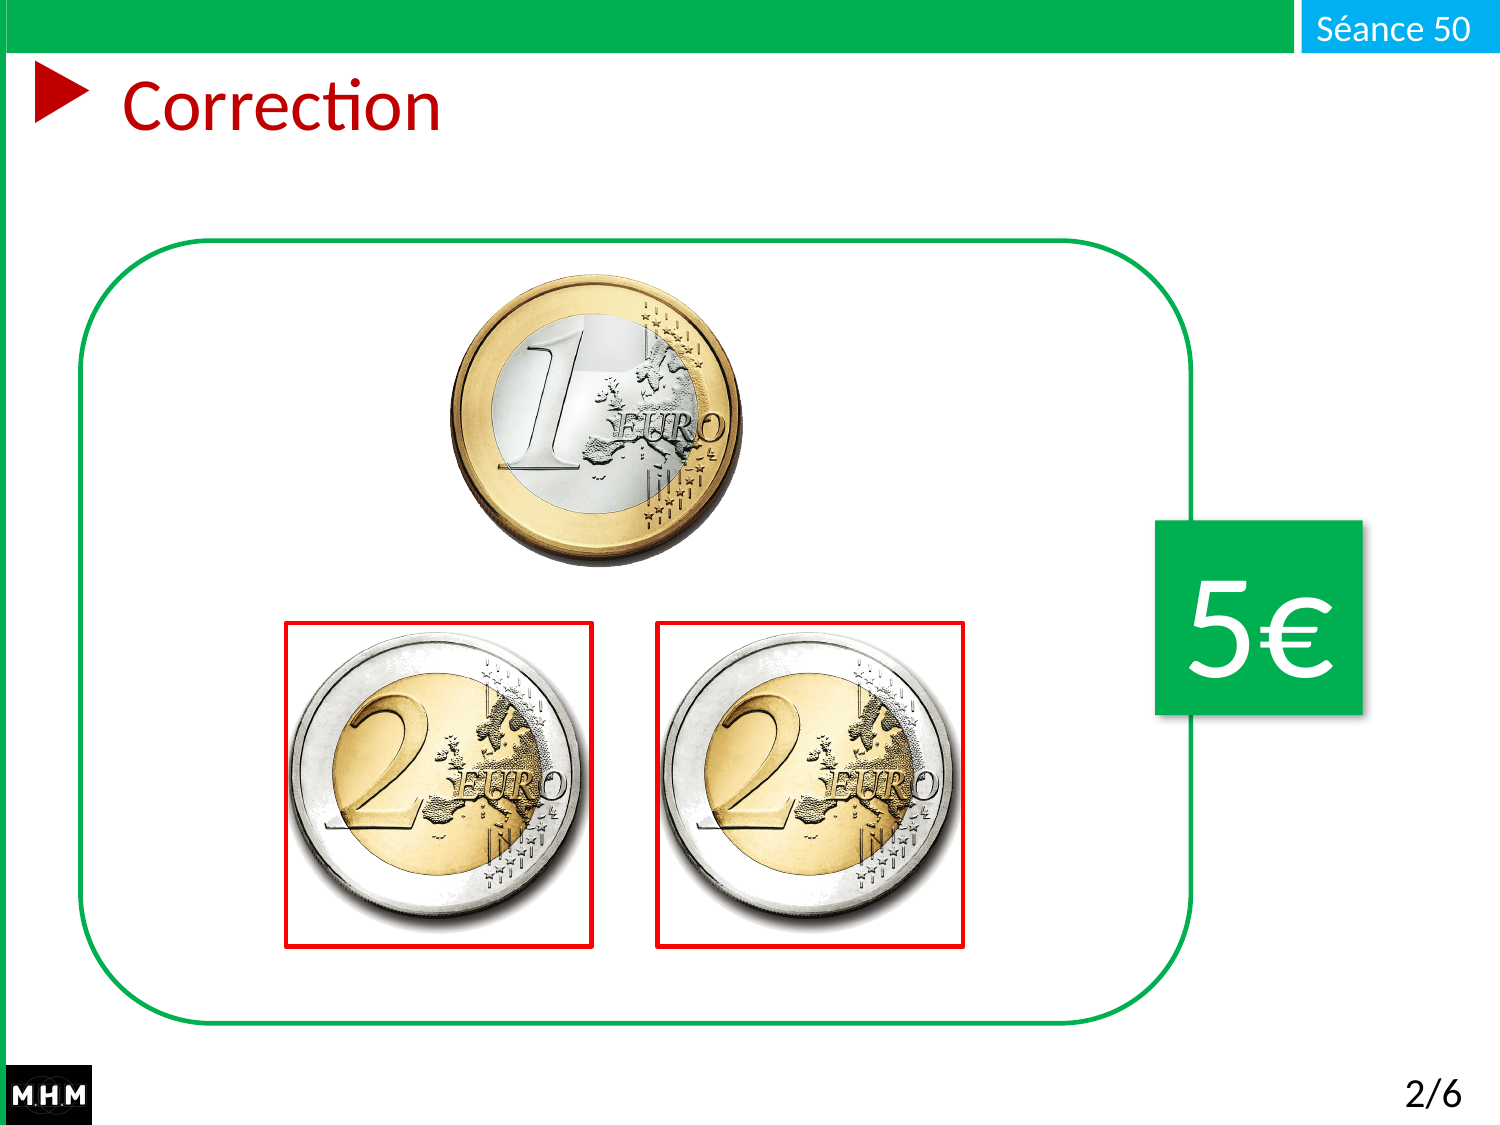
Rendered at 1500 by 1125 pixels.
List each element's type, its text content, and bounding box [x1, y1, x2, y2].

title Correction [13, 58, 1397, 154]
picture [6, 1065, 92, 1125]
text_box 5€ [1155, 520, 1363, 716]
picture [659, 625, 961, 945]
picture [288, 625, 589, 945]
text_box 2/6 [1389, 1064, 1500, 1125]
text_box [79, 239, 1192, 1025]
picture [449, 273, 745, 569]
